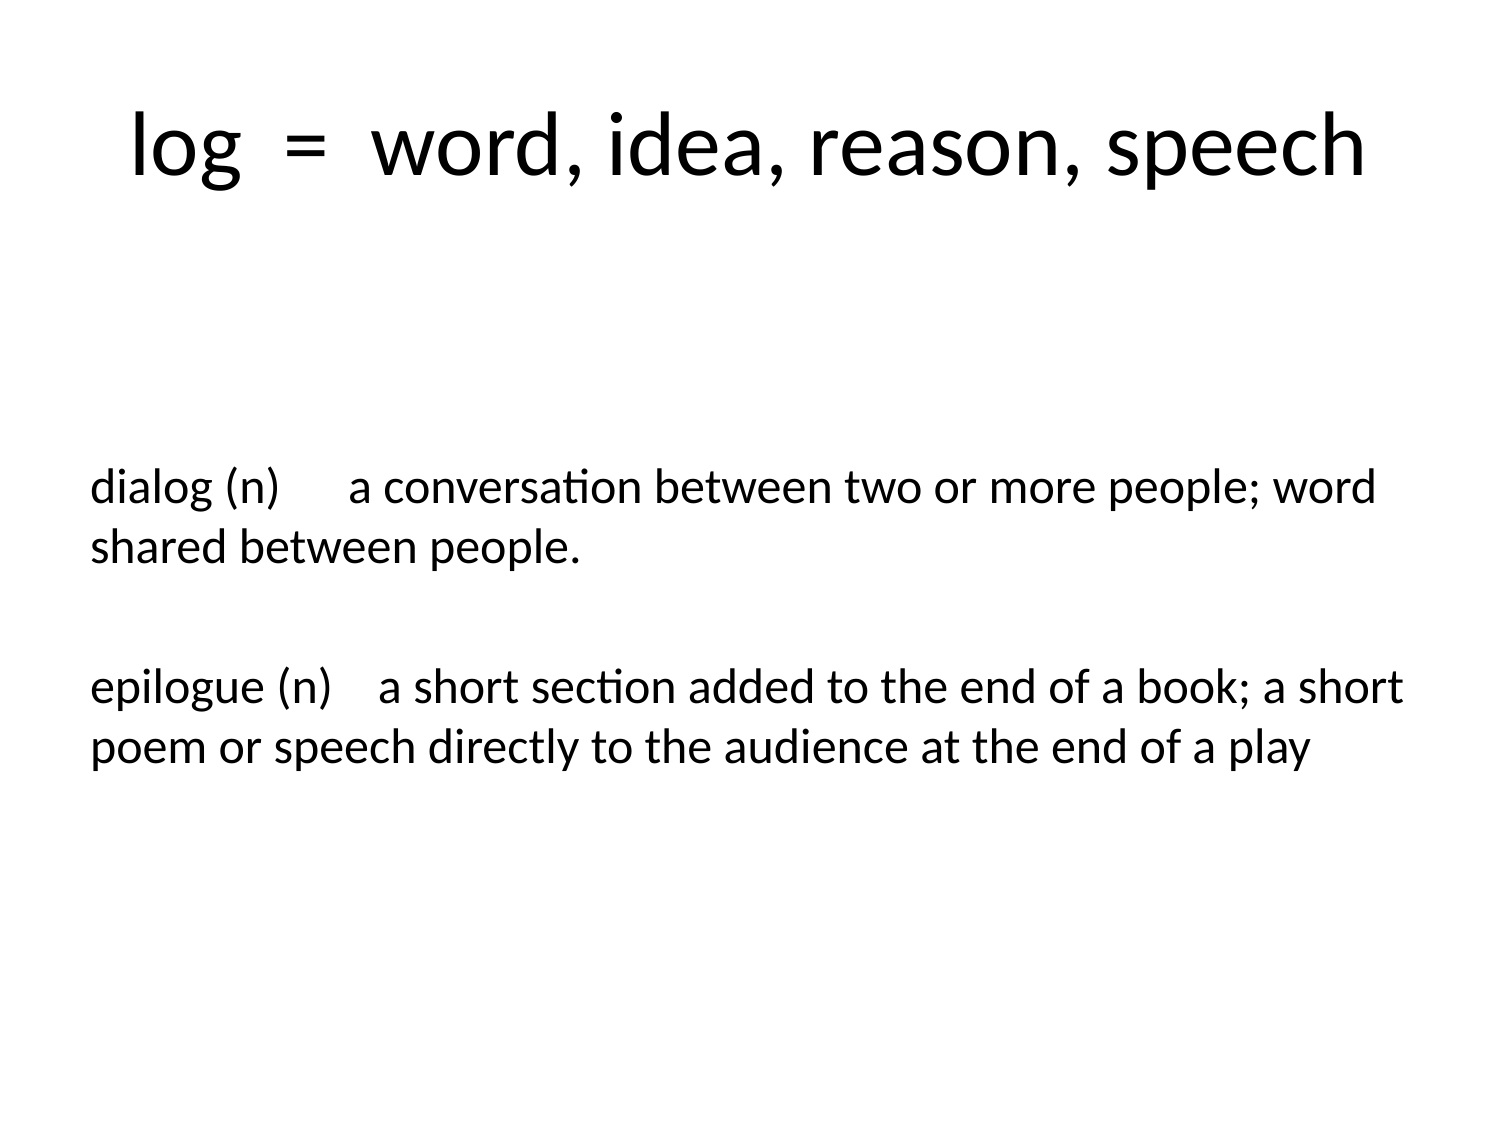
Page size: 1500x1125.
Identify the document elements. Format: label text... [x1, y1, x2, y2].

list dialog (n) a conversation between two or more people; word shared between people. epilogue (n) a short section added to the end of a book; a short poem or speech directly to the audience at the end of a play [75, 262, 1425, 1005]
title log = word, idea, reason, speech [75, 45, 1425, 233]
